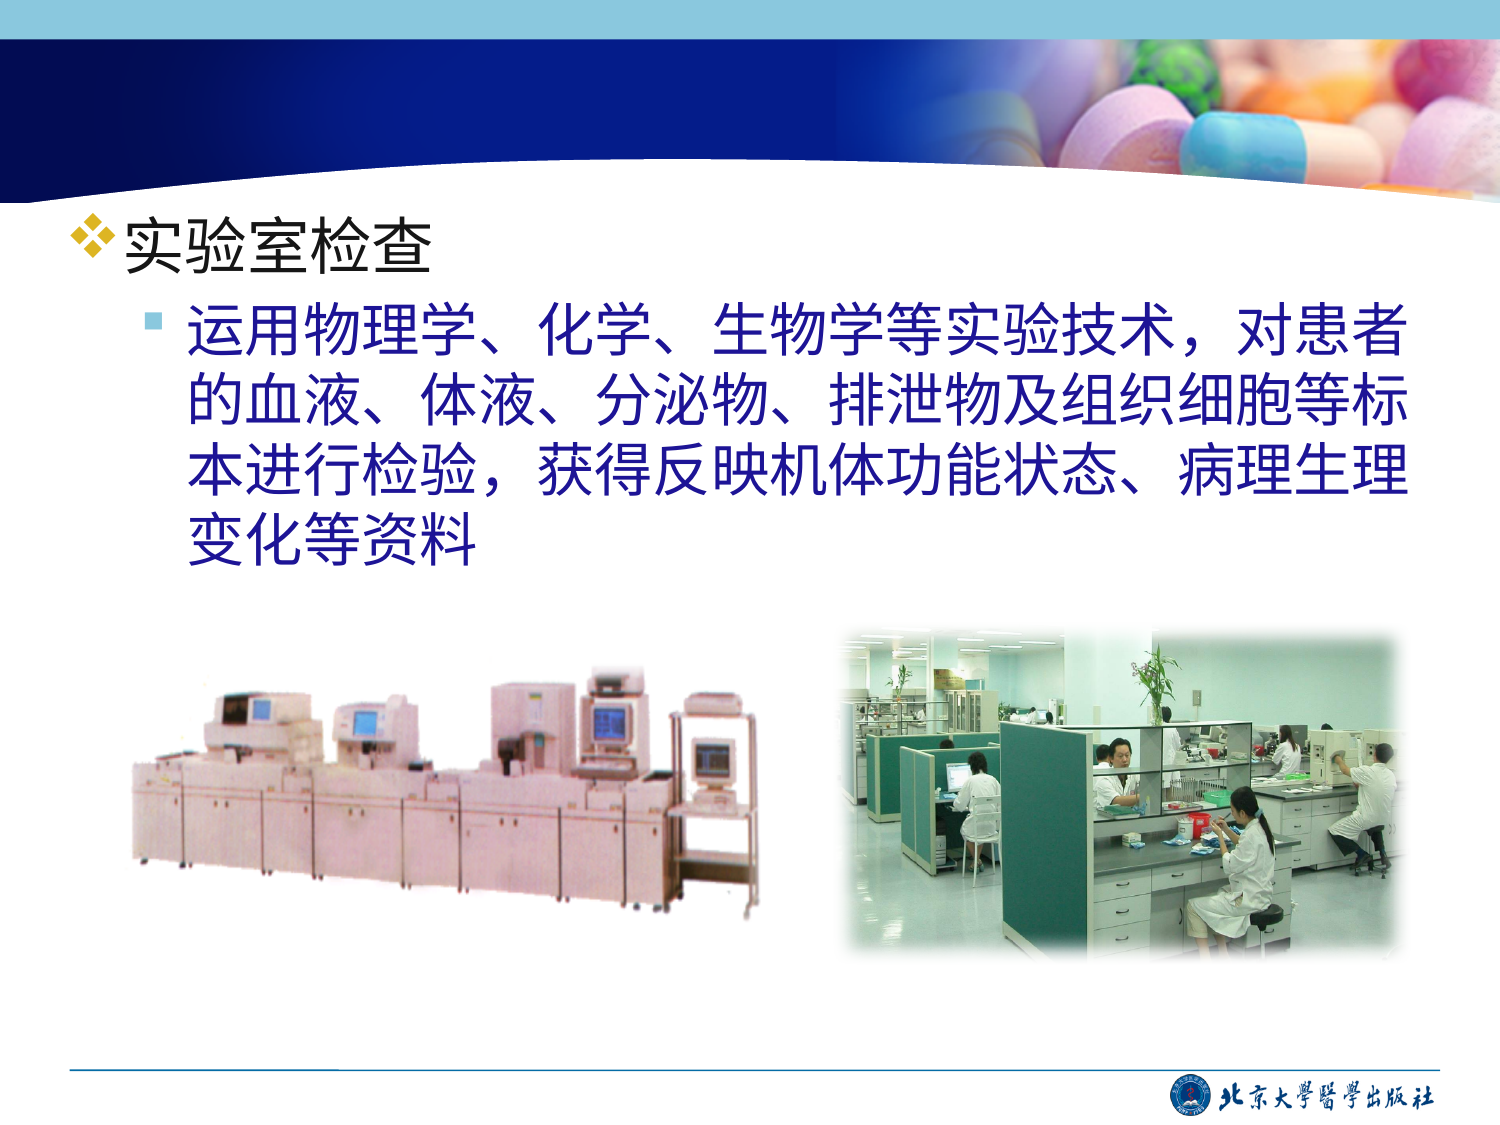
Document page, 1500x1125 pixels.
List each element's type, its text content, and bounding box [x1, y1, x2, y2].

picture [1170, 1074, 1436, 1118]
picture [832, 621, 1412, 965]
list 实验室检查 运用物理学、化学、生物学等实验技术，对患者的血液、体液、分泌物、排泄物及组织细胞等标本进行检验，获得反映机体功能状态、病理生理变化等资料 [49, 198, 1463, 1026]
picture [0, 40, 1500, 203]
picture [111, 656, 774, 932]
